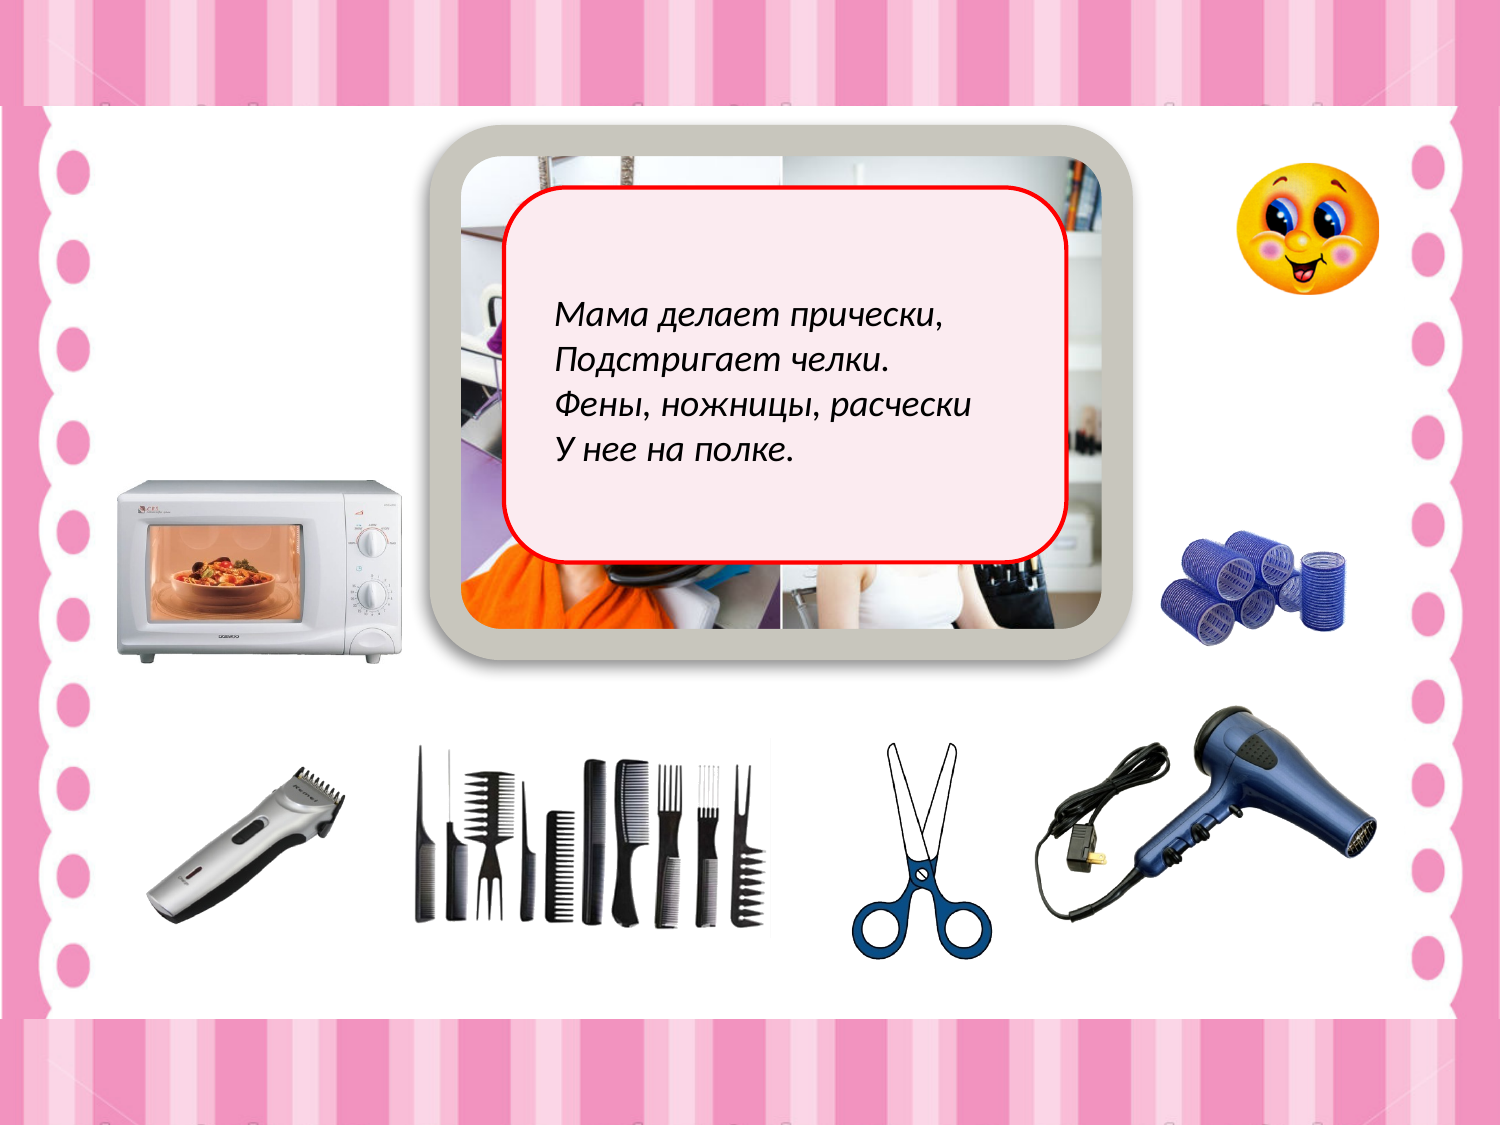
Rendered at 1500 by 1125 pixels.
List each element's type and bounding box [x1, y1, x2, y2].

text_box [503, 187, 1067, 563]
picture [0, 0, 1500, 1125]
